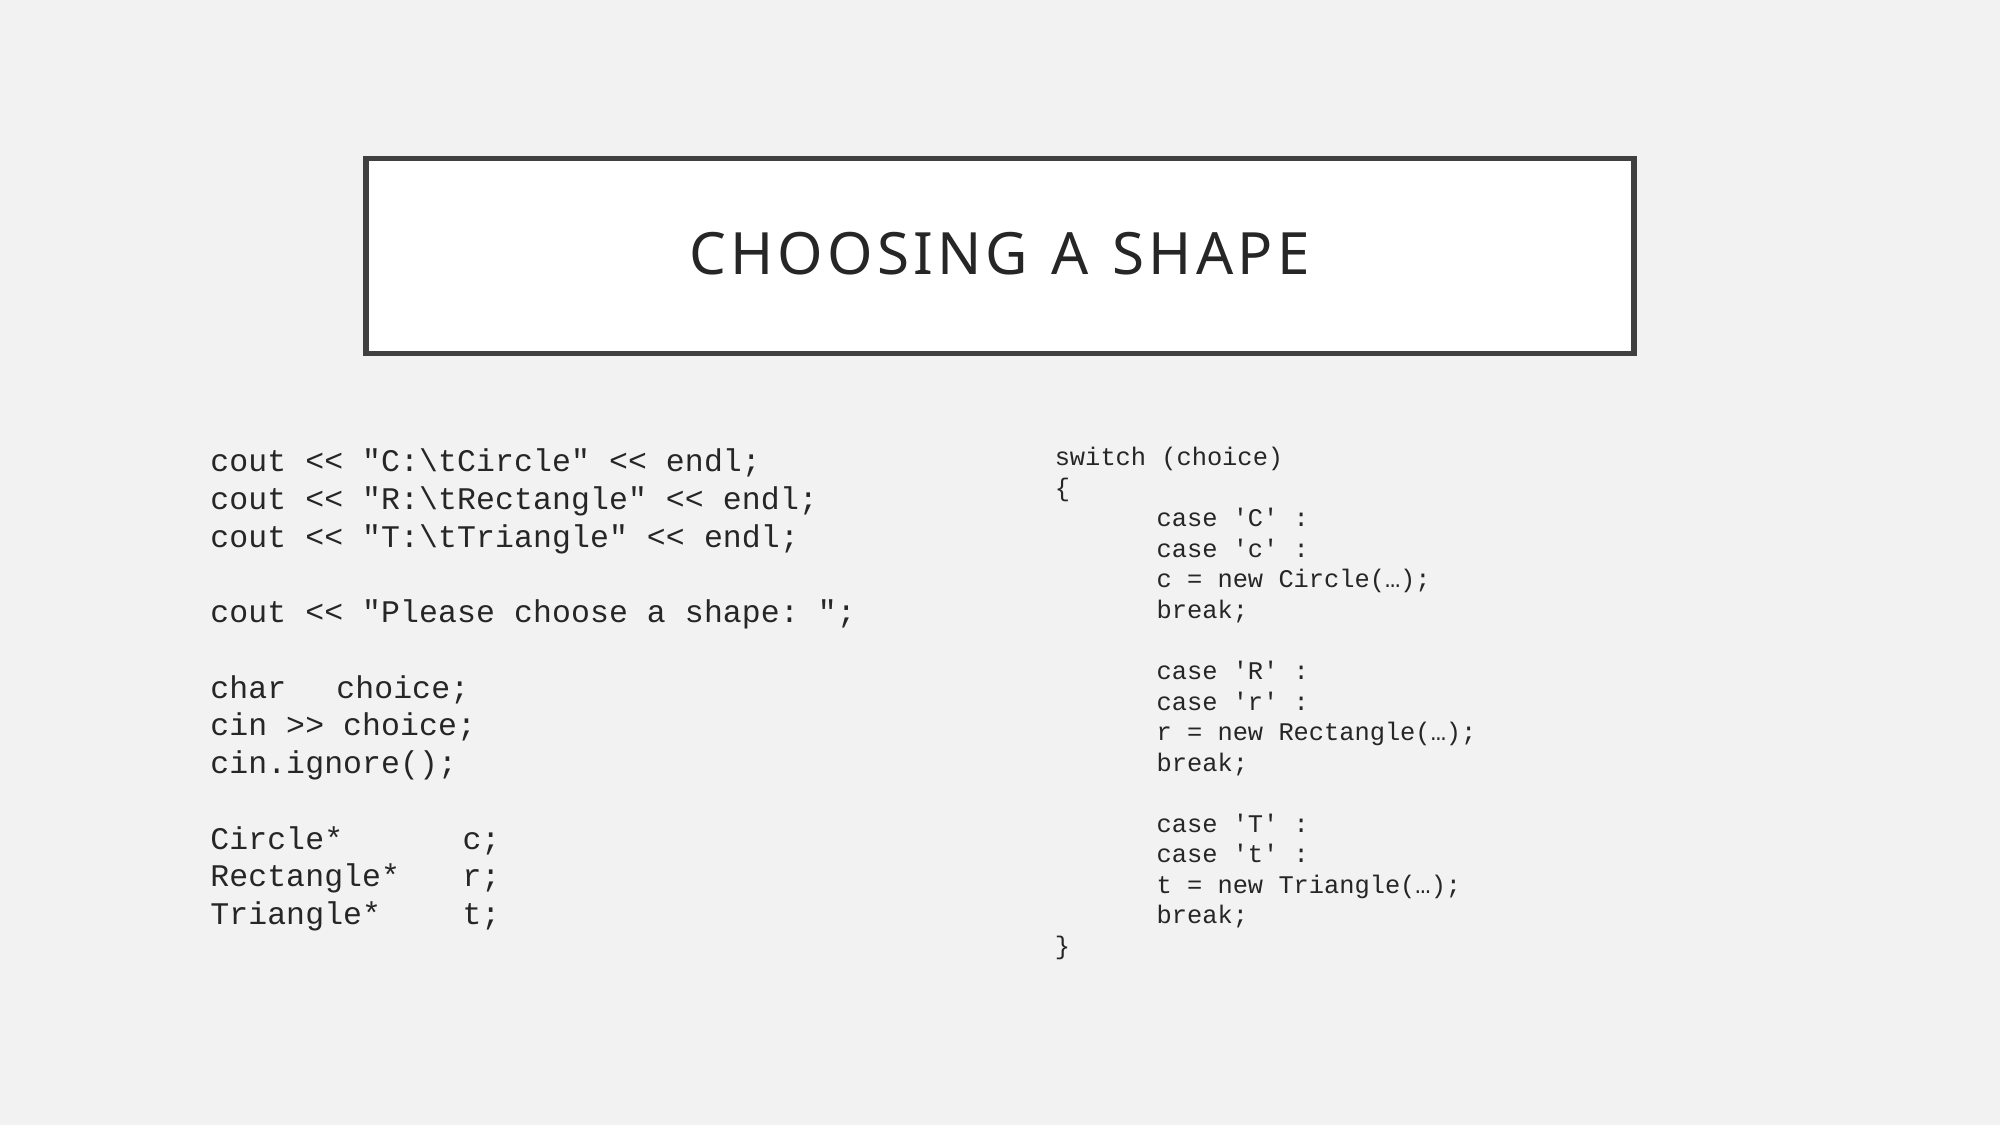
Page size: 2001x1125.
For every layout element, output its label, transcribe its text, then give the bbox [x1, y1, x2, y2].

title Choosing a Shape [363, 156, 1637, 356]
list switch (choice) { case 'C' : case 'c' : c = new Circle(…); break; case 'R' : case 'r' : r = new Rectangle(…); break; case 'T' : case 't' : t = new Triangle(…); break; } [1039, 432, 1772, 969]
list cout << "C:\tCircle" << endl; cout << "R:\tRectangle" << endl; cout << "T:\tTriangle" << endl; cout << "Please choose a shape: "; char choice; cin >> choice; cin.ignore(); Circle* c; Rectangle* r; Triangle* t; [195, 432, 961, 942]
